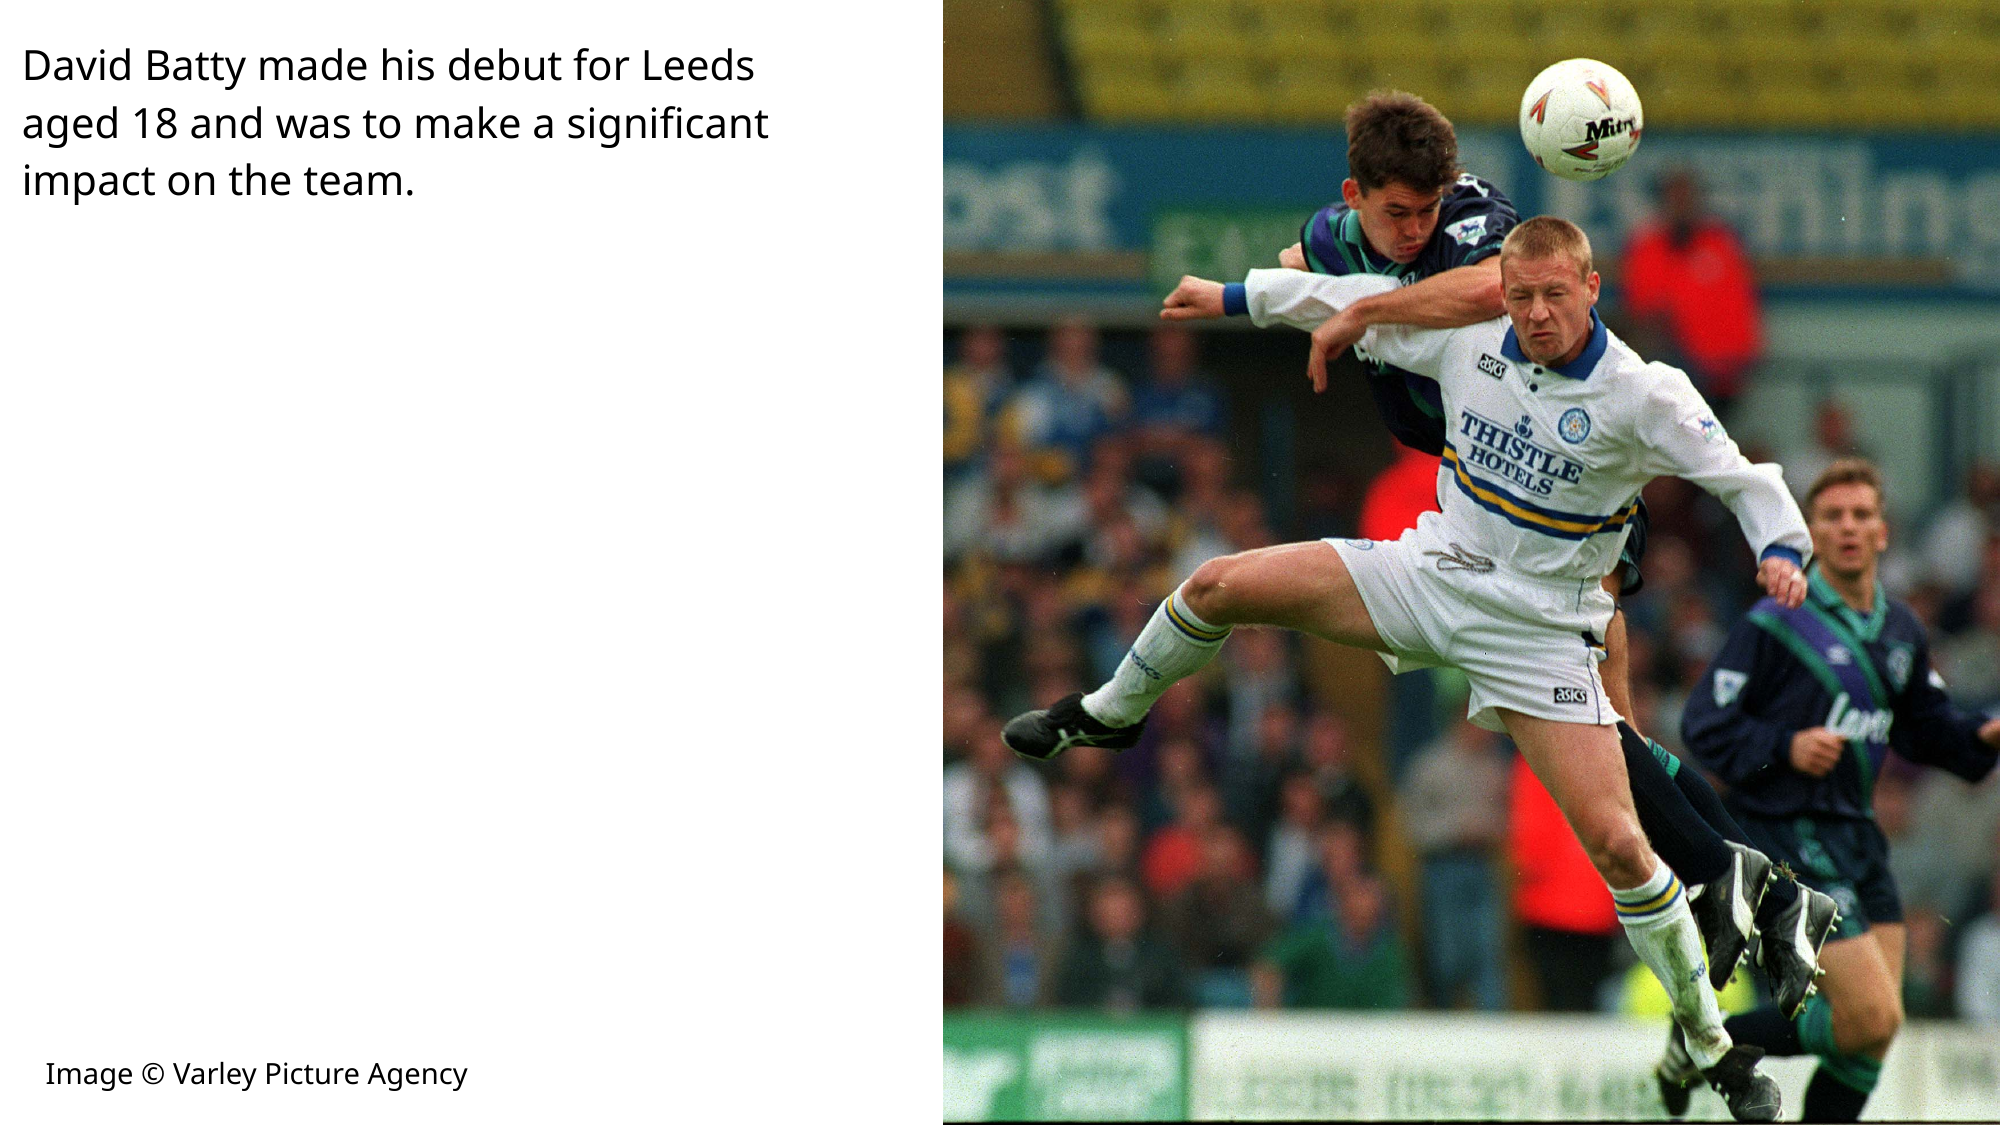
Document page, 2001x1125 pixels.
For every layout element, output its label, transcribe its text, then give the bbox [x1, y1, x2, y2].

picture [943, 0, 2000, 1125]
text_box Image © Varley Picture Agency [30, 1047, 629, 1098]
text_box David Batty made his debut for Leeds aged 18 and was to make a significant impact on the team. [7, 24, 810, 212]
